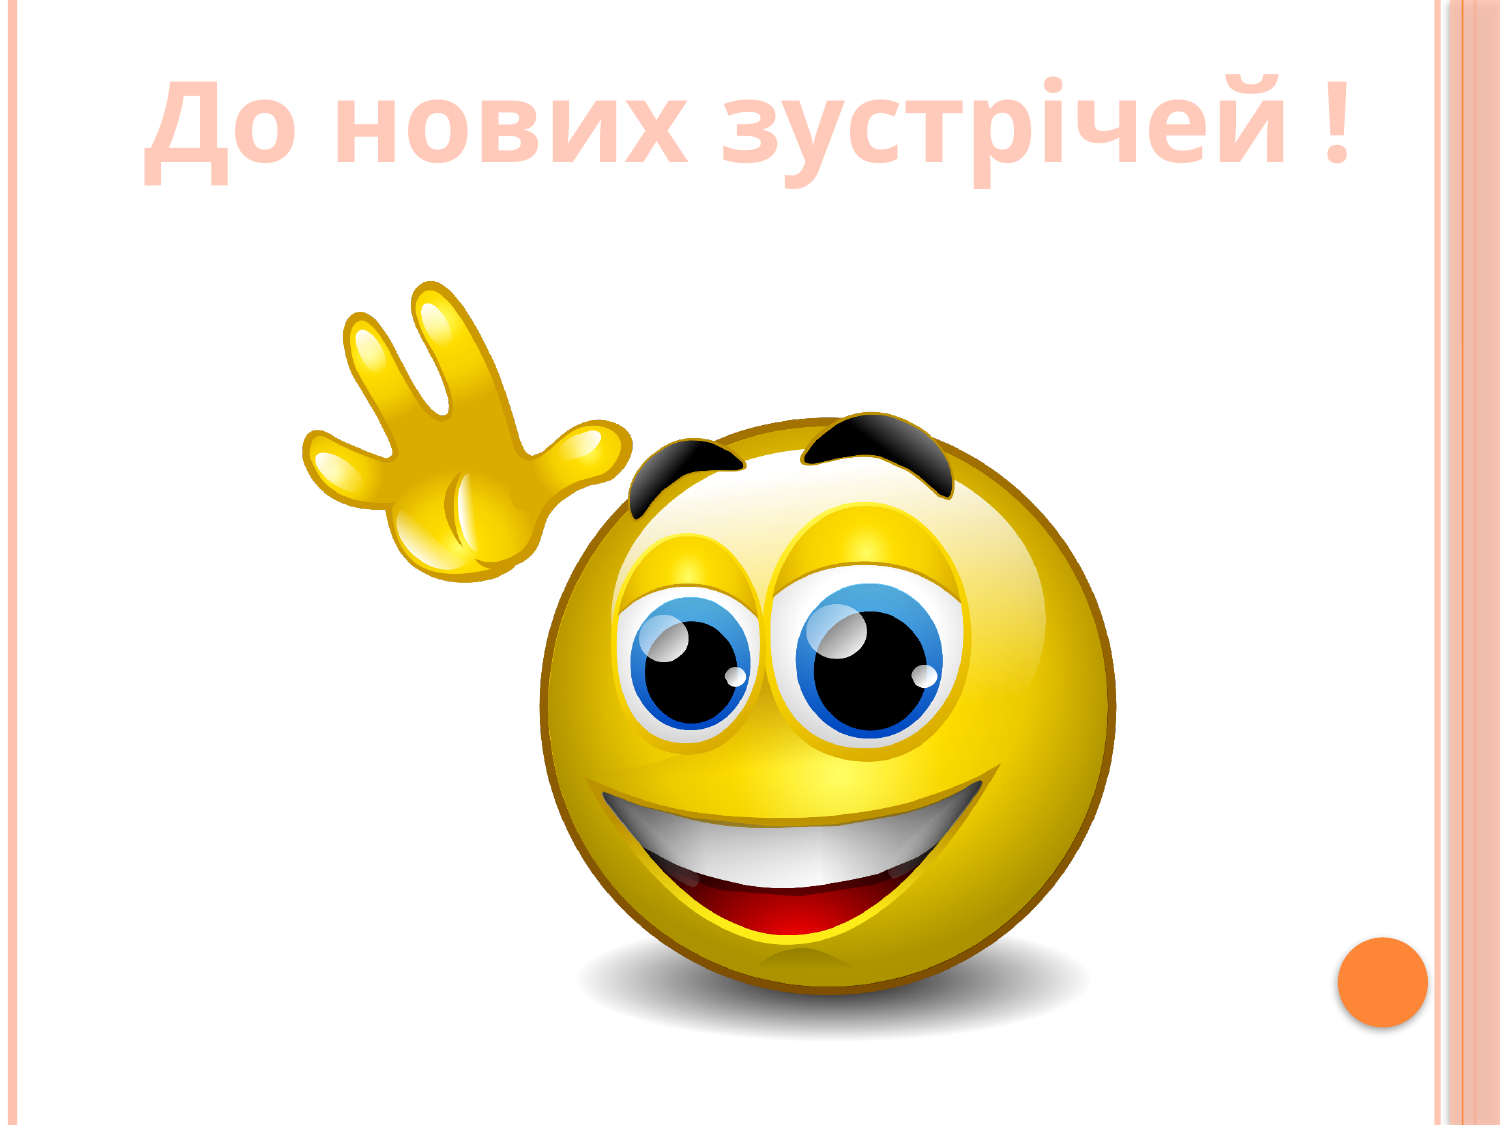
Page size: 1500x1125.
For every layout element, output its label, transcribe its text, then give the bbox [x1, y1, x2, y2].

picture [254, 183, 1153, 1081]
text_box До нових зустрічей ! [129, 42, 1370, 193]
